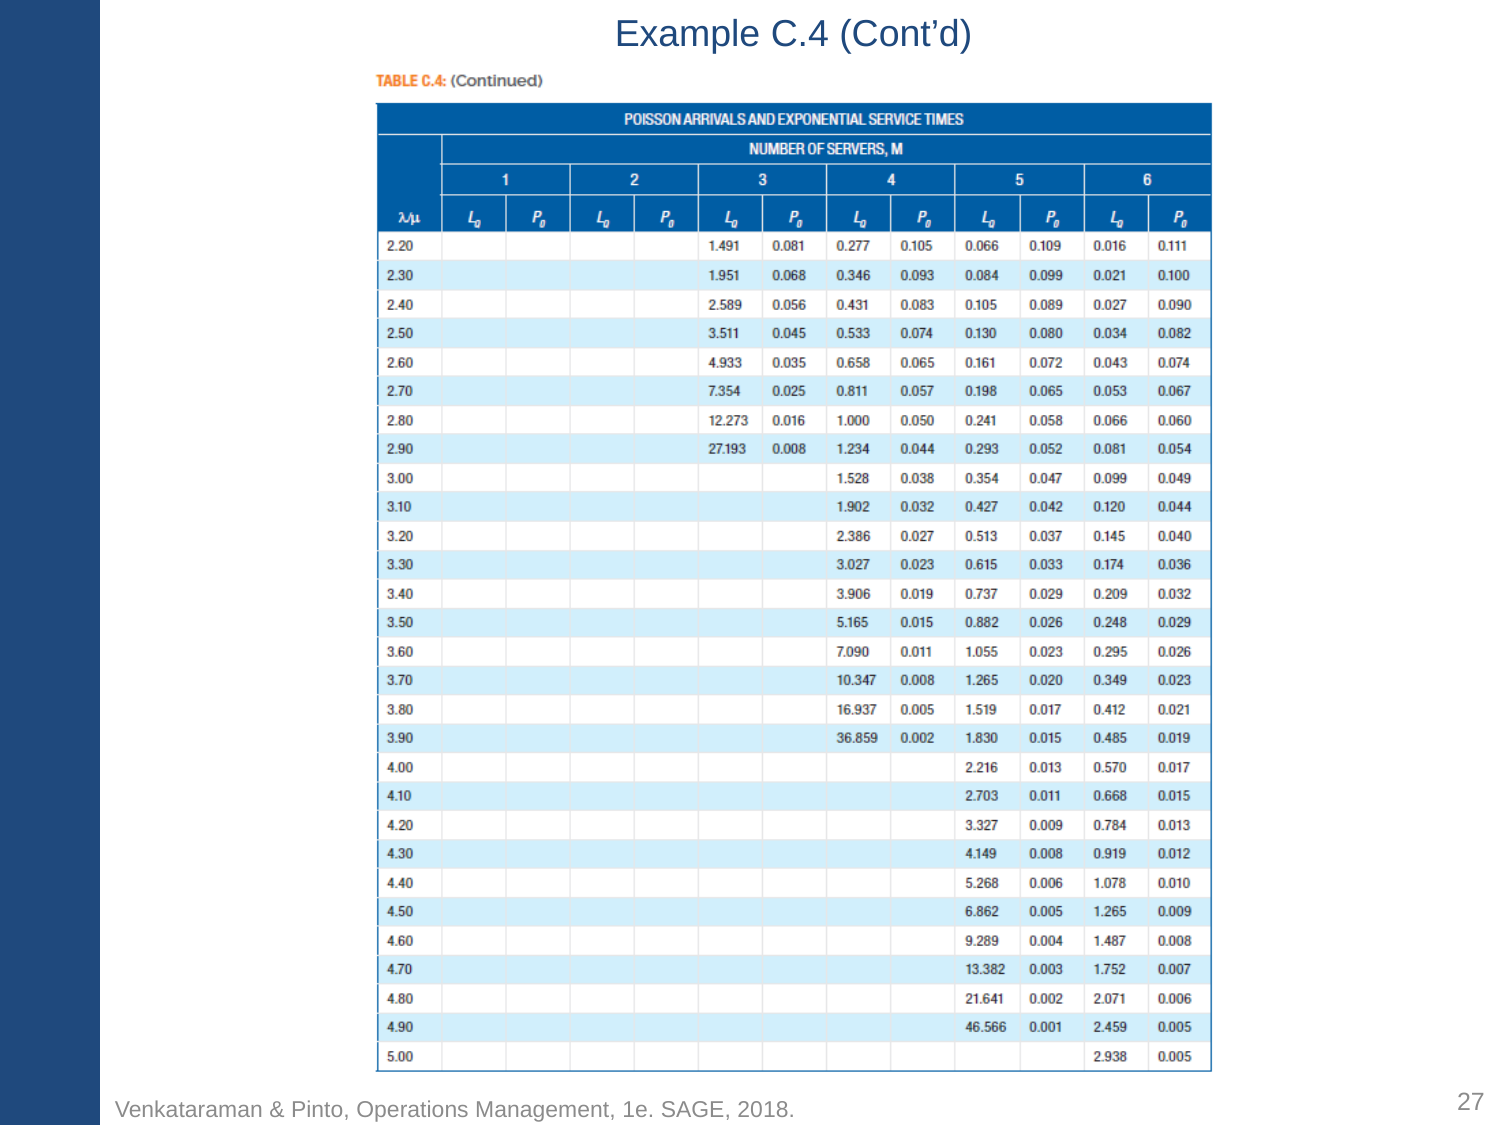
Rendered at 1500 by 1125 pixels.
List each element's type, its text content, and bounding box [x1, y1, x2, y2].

slide_number 27 [1437, 1074, 1500, 1125]
picture [349, 62, 1238, 1087]
title Example C.4 (Cont’d) [162, 0, 1425, 63]
footer Venkataraman & Pinto, Operations Management, 1e. SAGE, 2018. [99, 1087, 1250, 1125]
